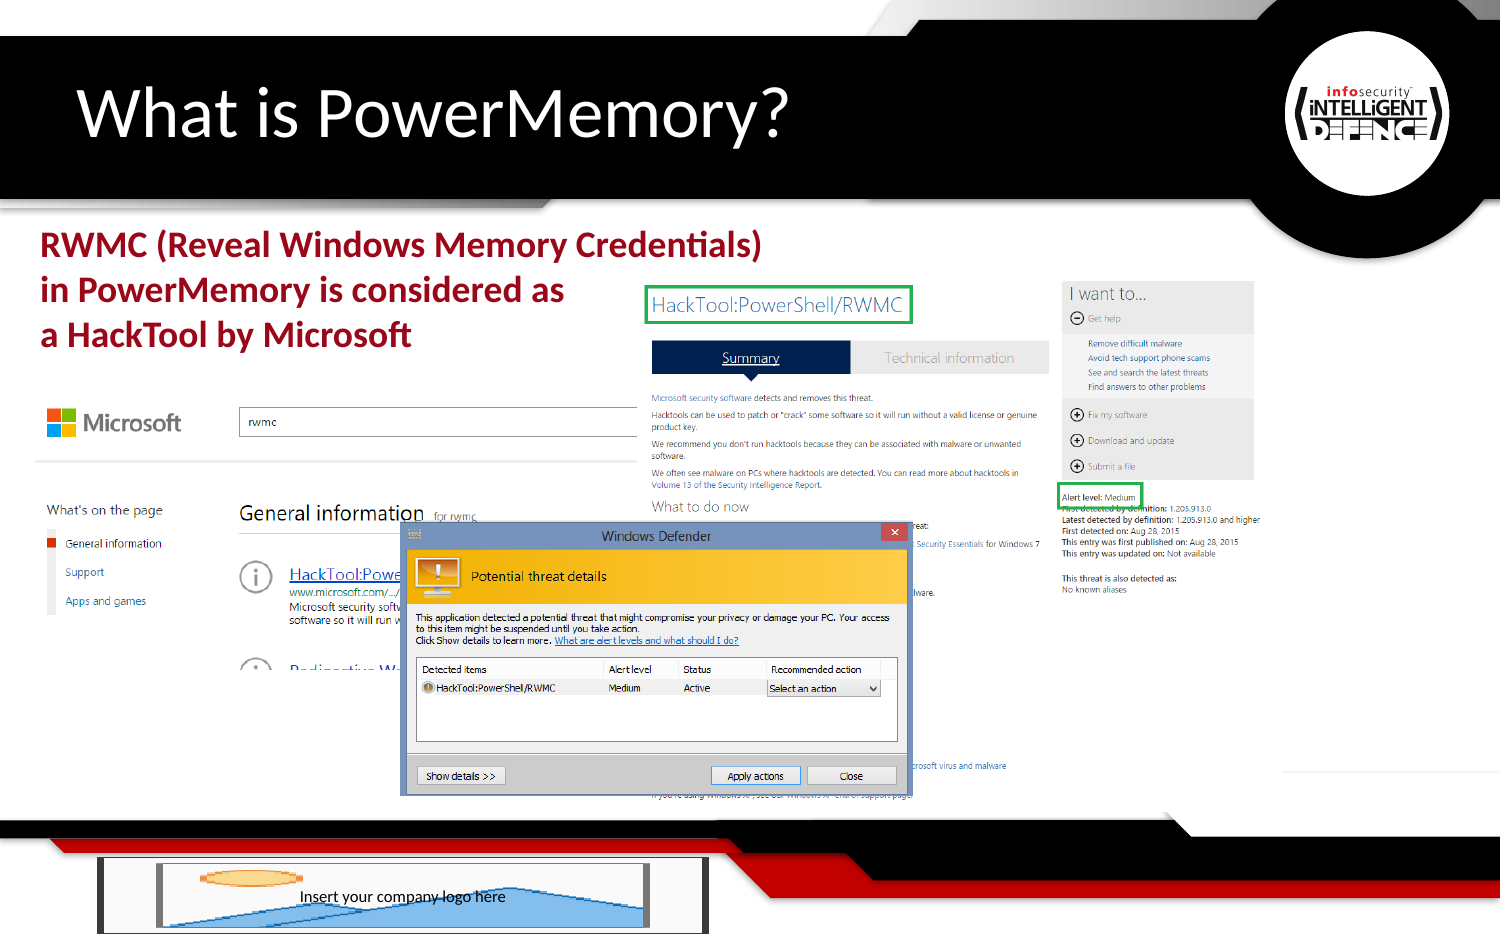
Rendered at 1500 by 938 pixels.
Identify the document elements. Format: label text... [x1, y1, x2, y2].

title What is PowerMemory? [76, 38, 1199, 195]
picture [35, 281, 1282, 812]
picture [74, 853, 732, 938]
text_box RWMC (Reveal Windows Memory Credentials) in PowerMemory is considered as a HackTool by Microsoft [25, 212, 857, 363]
